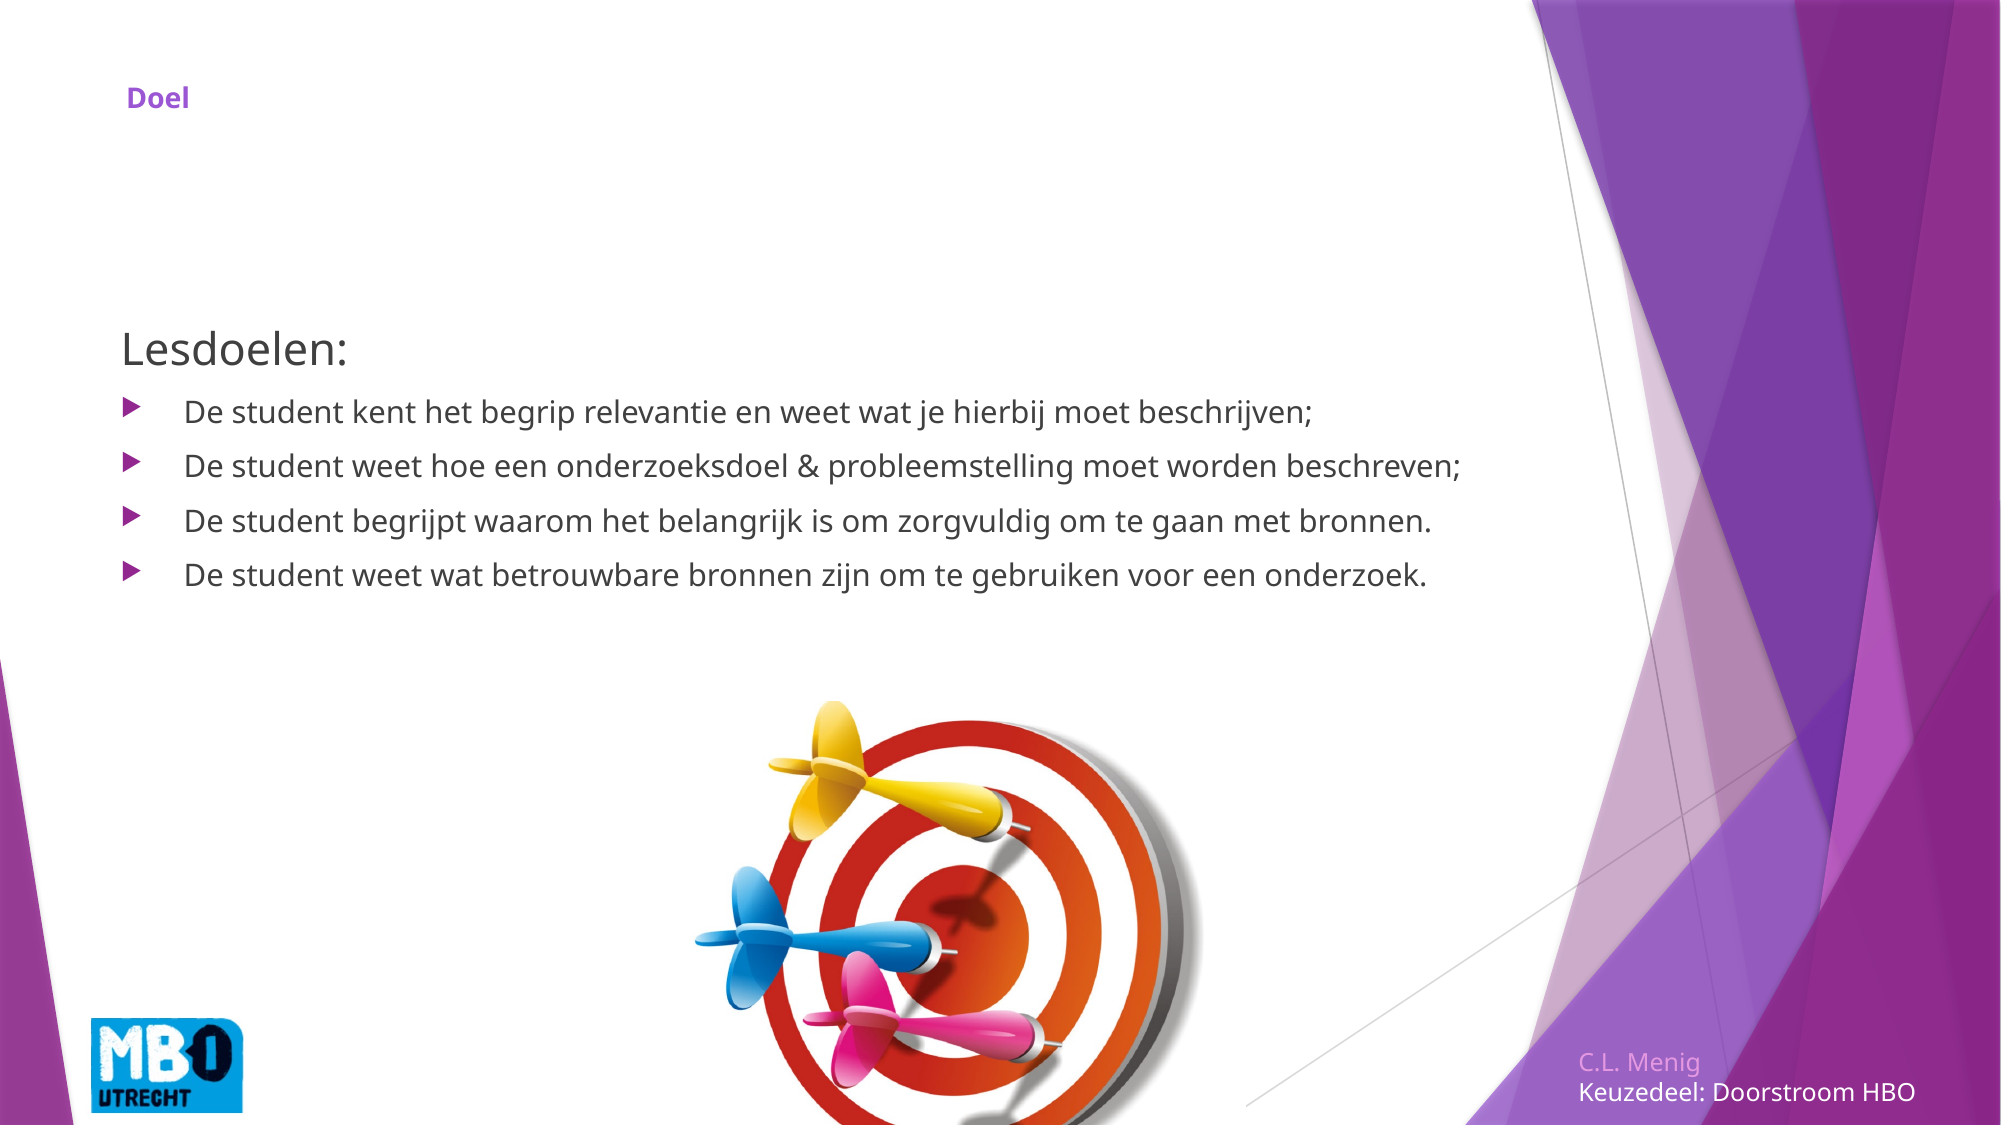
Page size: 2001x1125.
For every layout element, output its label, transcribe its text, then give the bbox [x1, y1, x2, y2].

list Lesdoelen: De student kent het begrip relevantie en weet wat je hierbij moet beschrijven; De student weet hoe een onderzoeksdoel & probleemstelling moet worden beschreven; De student begrijpt waarom het belangrijk is om zorgvuldig om te gaan met bronnen. De student weet wat betrouwbare bronnen zijn om te gebruiken voor een onderzoek. [105, 258, 1575, 1044]
picture [85, 1007, 246, 1125]
picture [653, 701, 1247, 1125]
text_box C.L. Menig Keuzedeel: Doorstroom HBO [1563, 1038, 2000, 1114]
title Doel [111, 72, 1522, 224]
